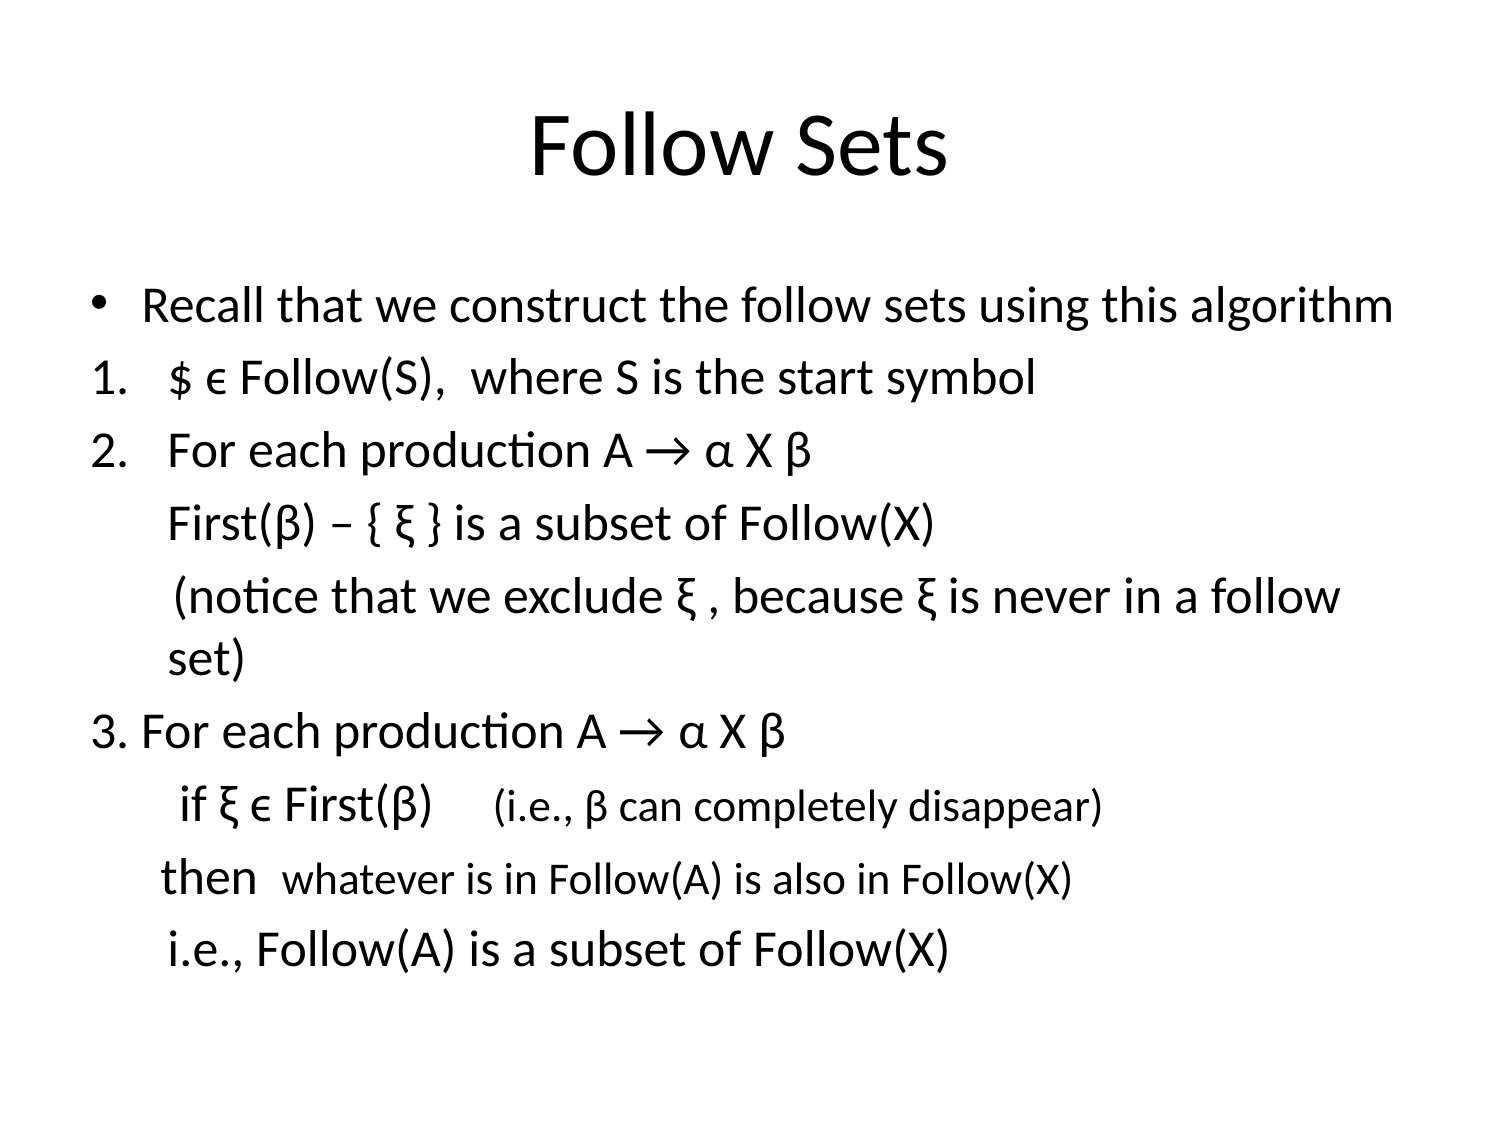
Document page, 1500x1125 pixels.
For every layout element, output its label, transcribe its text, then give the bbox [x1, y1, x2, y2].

list Recall that we construct the follow sets using this algorithm $ ϵ Follow(S), where S is the start symbol For each production A → α X β First(β) – { ξ } is a subset of Follow(X) (notice that we exclude ξ , because ξ is never in a follow set) 3. For each production A → α X β if ξ ϵ First(β) (i.e., β can completely disappear) then whatever is in Follow(A) is also in Follow(X) i.e., Follow(A) is a subset of Follow(X) [75, 262, 1425, 1005]
title Follow Sets [75, 45, 1425, 233]
